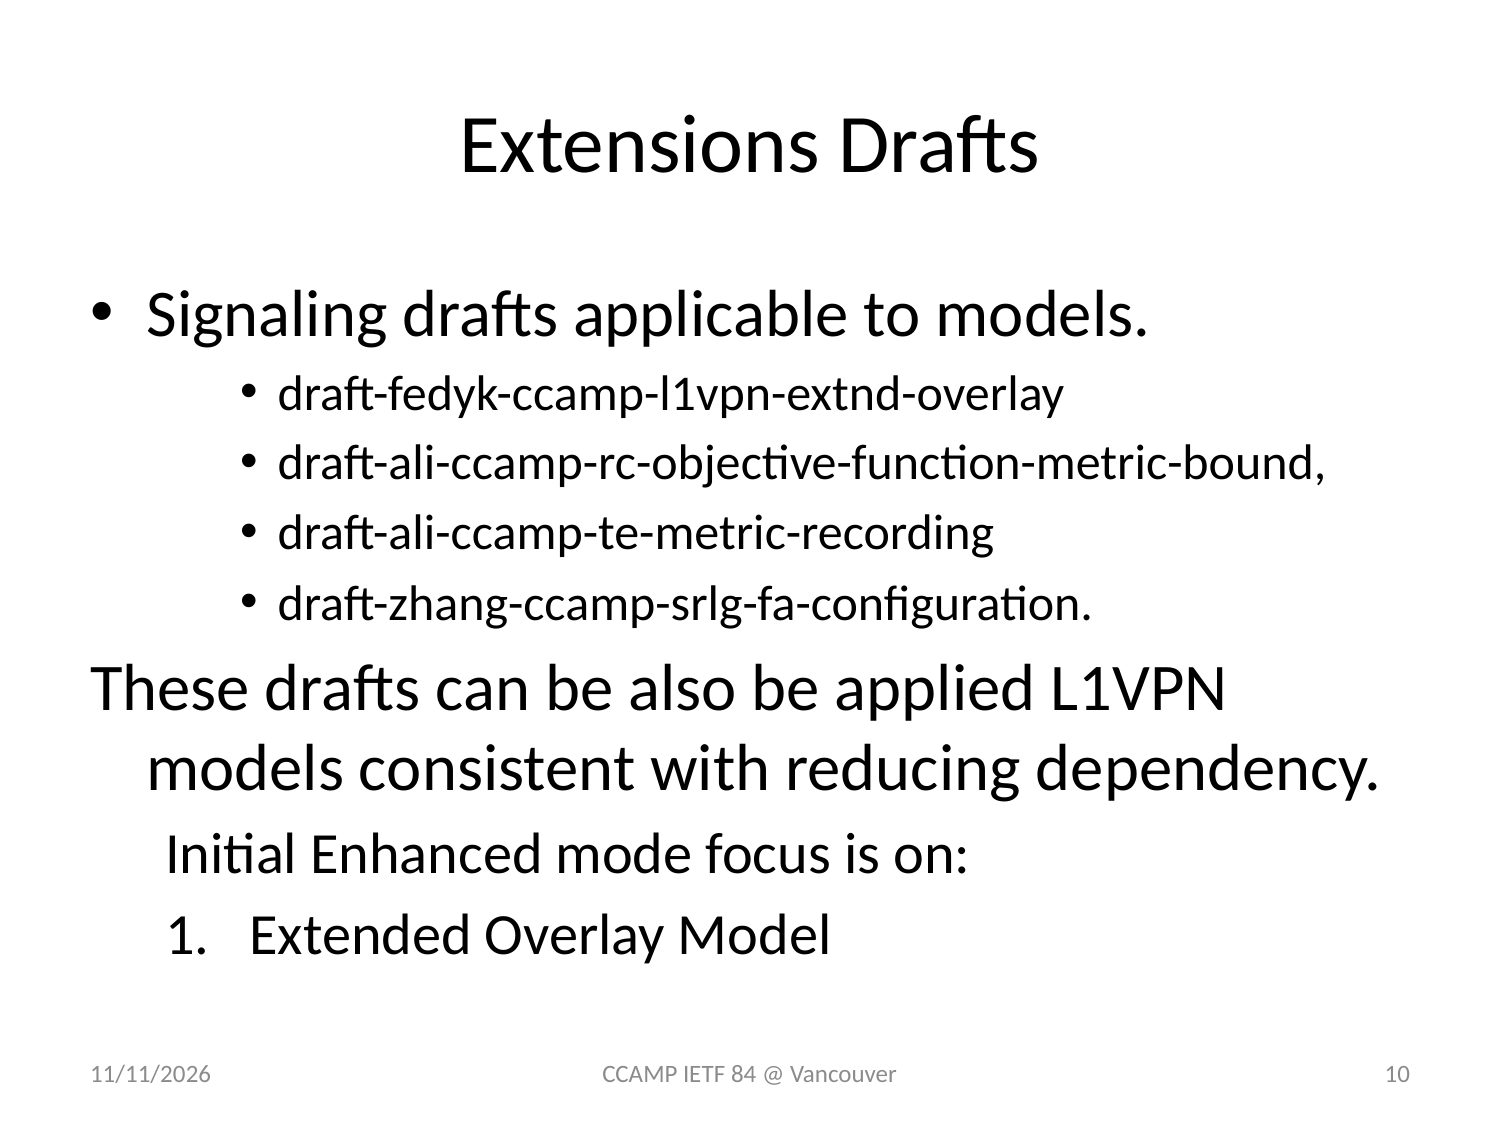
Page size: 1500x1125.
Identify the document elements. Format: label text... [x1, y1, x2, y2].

title Extensions Drafts [75, 45, 1425, 233]
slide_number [75, 1042, 425, 1103]
slide_number 10 [1074, 1042, 1425, 1103]
footer CCAMP IETF 84 @ Vancouver [512, 1042, 988, 1103]
list Signaling drafts applicable to models. draft-fedyk-ccamp-l1vpn-extnd-overlay draft-ali-ccamp-rc-objective-function-metric-bound, draft-ali-ccamp-te-metric-recording draft-zhang-ccamp-srlg-fa-configuration. These drafts can be also be applied L1VPN models consistent with reducing dependency. Initial Enhanced mode focus is on: Extended Overlay Model [75, 262, 1425, 1005]
